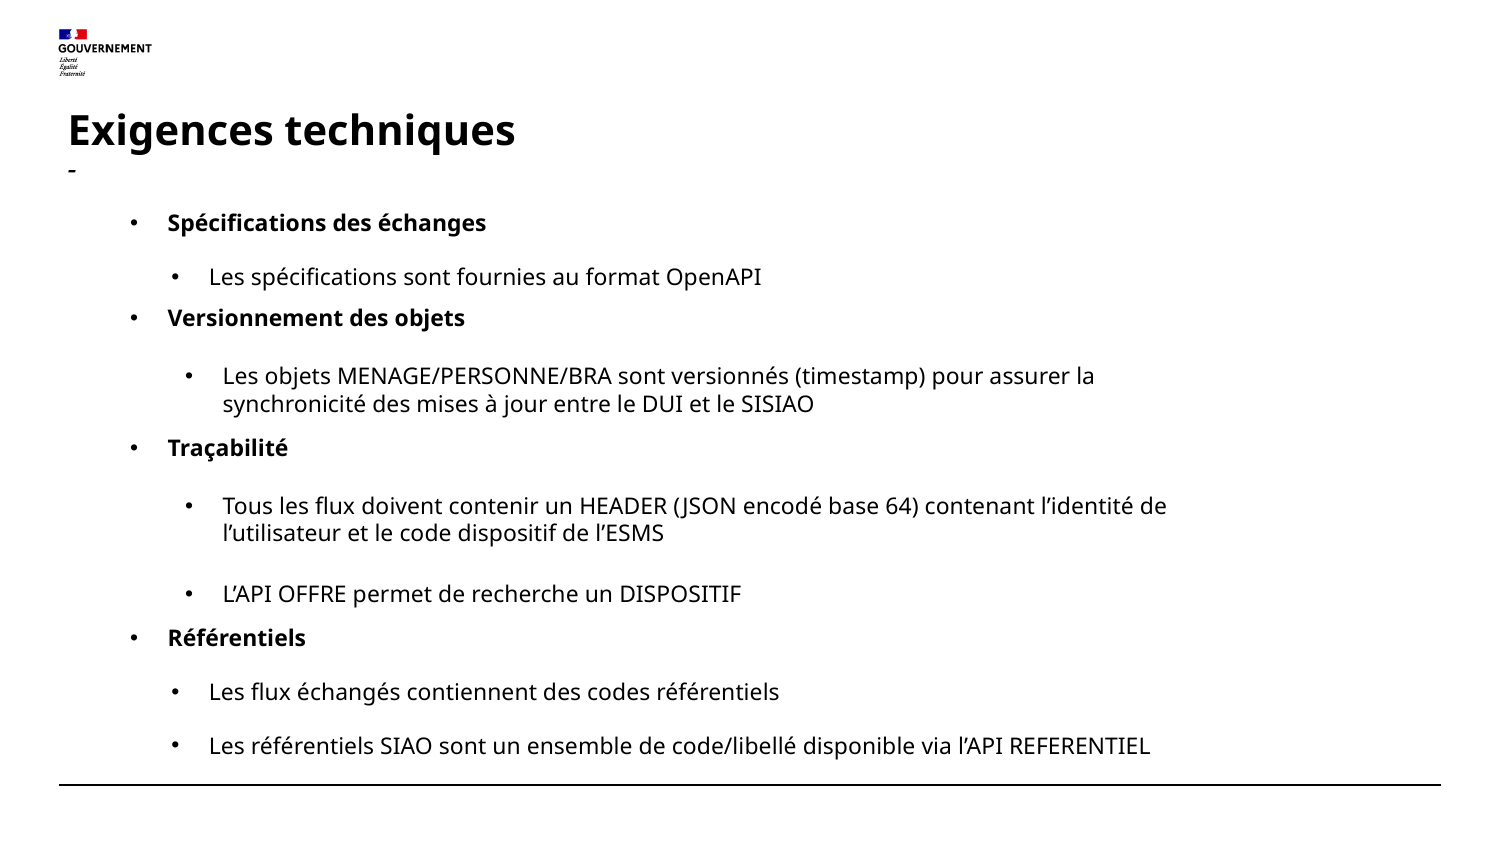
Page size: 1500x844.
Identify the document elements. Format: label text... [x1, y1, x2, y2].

text_box Spécifications des échanges Les spécifications sont fournies au format OpenAPI Versionnement des objets Les objets MENAGE/PERSONNE/BRA sont versionnés (timestamp) pour assurer la synchronicité des mises à jour entre le DUI et le SISIAO Traçabilité Tous les flux doivent contenir un HEADER (JSON encodé base 64) contenant l’identité de l’utilisateur et le code dispositif de l’ESMS L’API OFFRE permet de recherche un DISPOSITIF Référentiels Les flux échangés contiennent des codes référentiels Les référentiels SIAO sont un ensemble de code/libellé disponible via l’API REFERENTIEL [115, 201, 1227, 774]
title Exigences techniques - [67, 79, 1331, 188]
picture [47, 17, 166, 107]
text_box [88, 603, 750, 726]
